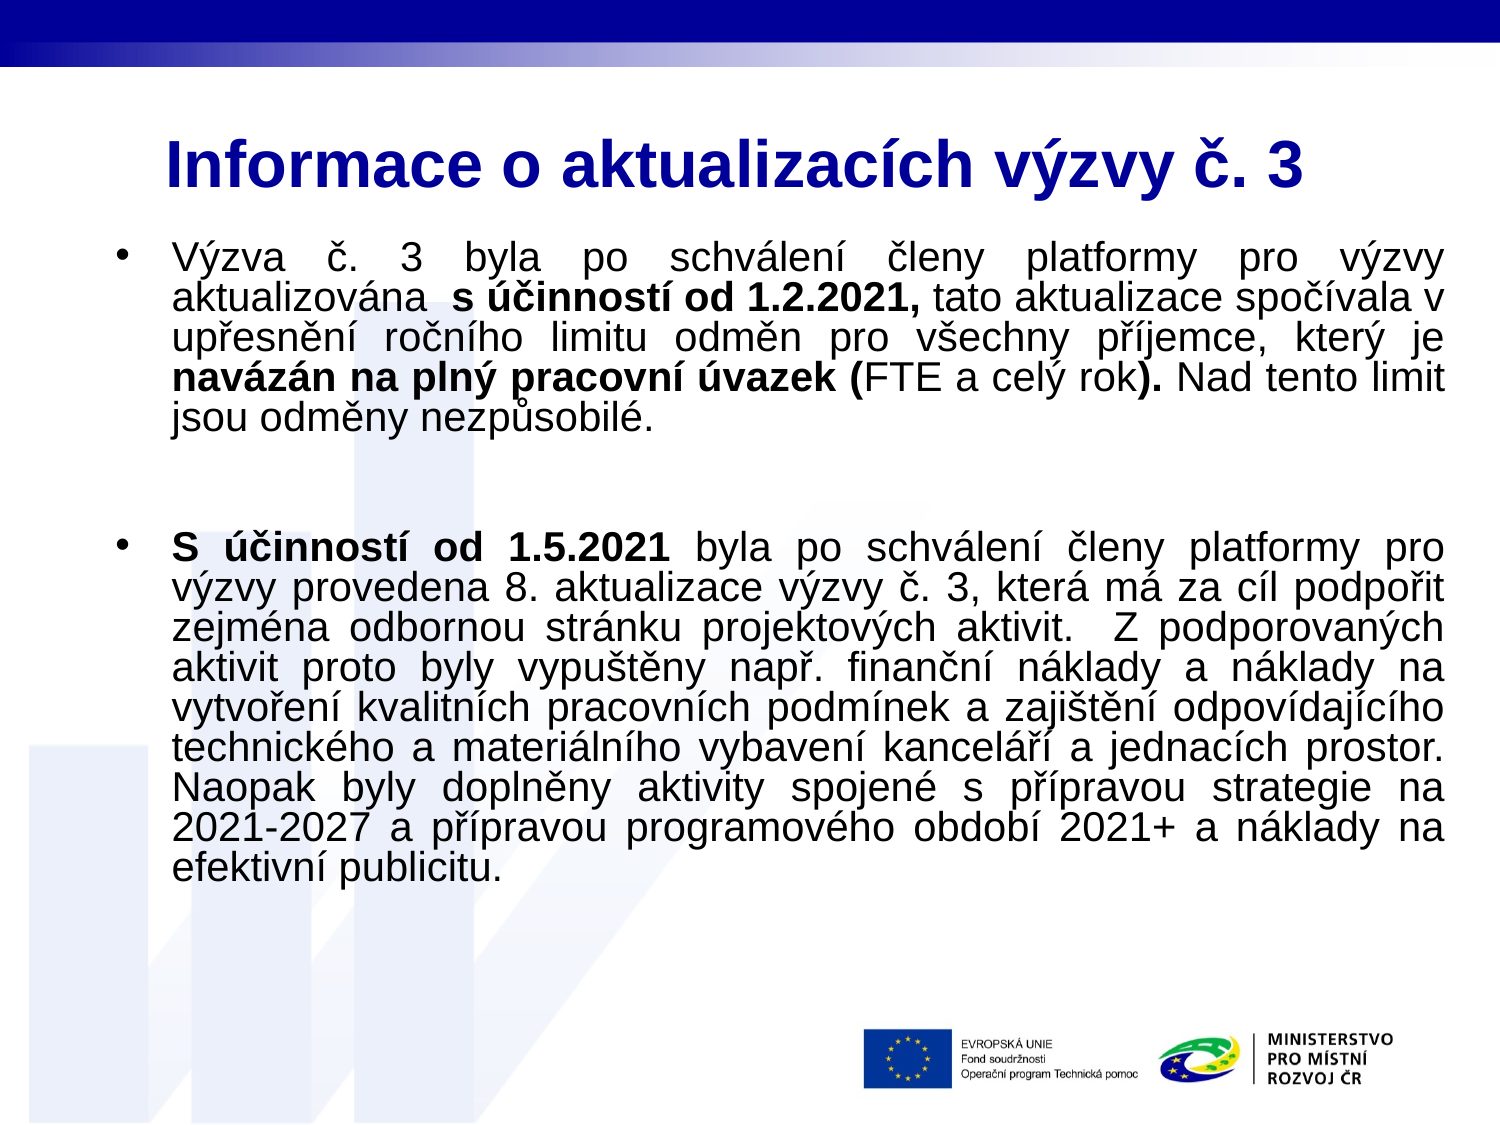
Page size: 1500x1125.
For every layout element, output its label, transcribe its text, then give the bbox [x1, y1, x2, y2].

title Informace o aktualizacích výzvy č. 3 [64, 113, 1425, 291]
list Výzva č. 3 byla po schválení členy platformy pro výzvy aktualizována s účinností od 1.2.2021, tato aktualizace spočívala v upřesnění ročního limitu odměn pro všechny příjemce, který je navázán na plný pracovní úvazek (FTE a celý rok). Nad tento limit jsou odměny nezpůsobilé. S účinností od 1.5.2021 byla po schválení členy platformy pro výzvy provedena 8. aktualizace výzvy č. 3, která má za cíl podpořit zejména odbornou stránku projektových aktivit. Z podporovaných aktivit proto byly vypuštěny např. finanční náklady a náklady na vytvoření kvalitních pracovních podmínek a zajištění odpovídajícího technického a materiálního vybavení kanceláří a jednacích prostor. Naopak byly doplněny aktivity spojené s přípravou strategie na 2021-2027 a přípravou programového období 2021+ a náklady na efektivní publicitu. [100, 231, 1461, 1012]
picture [29, 302, 1412, 1125]
